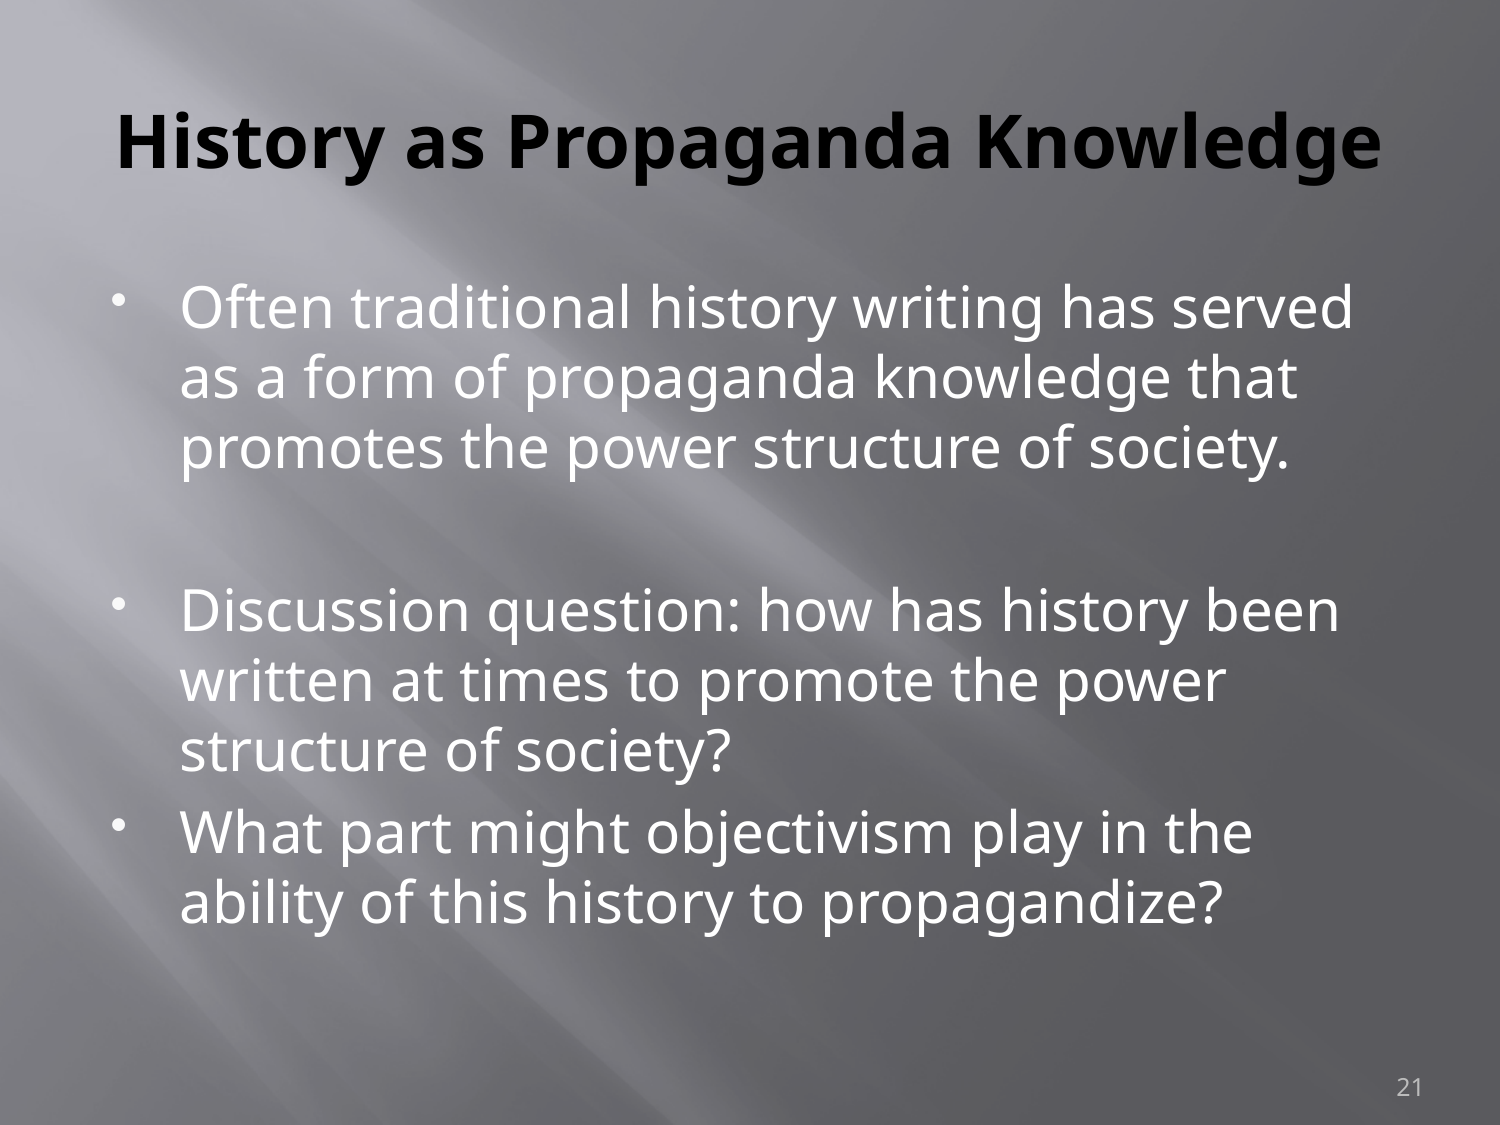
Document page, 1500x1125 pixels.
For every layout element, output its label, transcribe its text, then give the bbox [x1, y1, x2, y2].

title History as Propaganda Knowledge [75, 45, 1425, 233]
list Often traditional history writing has served as a form of propaganda knowledge that promotes the power structure of society. Discussion question: how has history been written at times to promote the power structure of society? What part might objectivism play in the ability of this history to propagandize? [75, 262, 1425, 1035]
slide_number 21 [1299, 1052, 1425, 1113]
